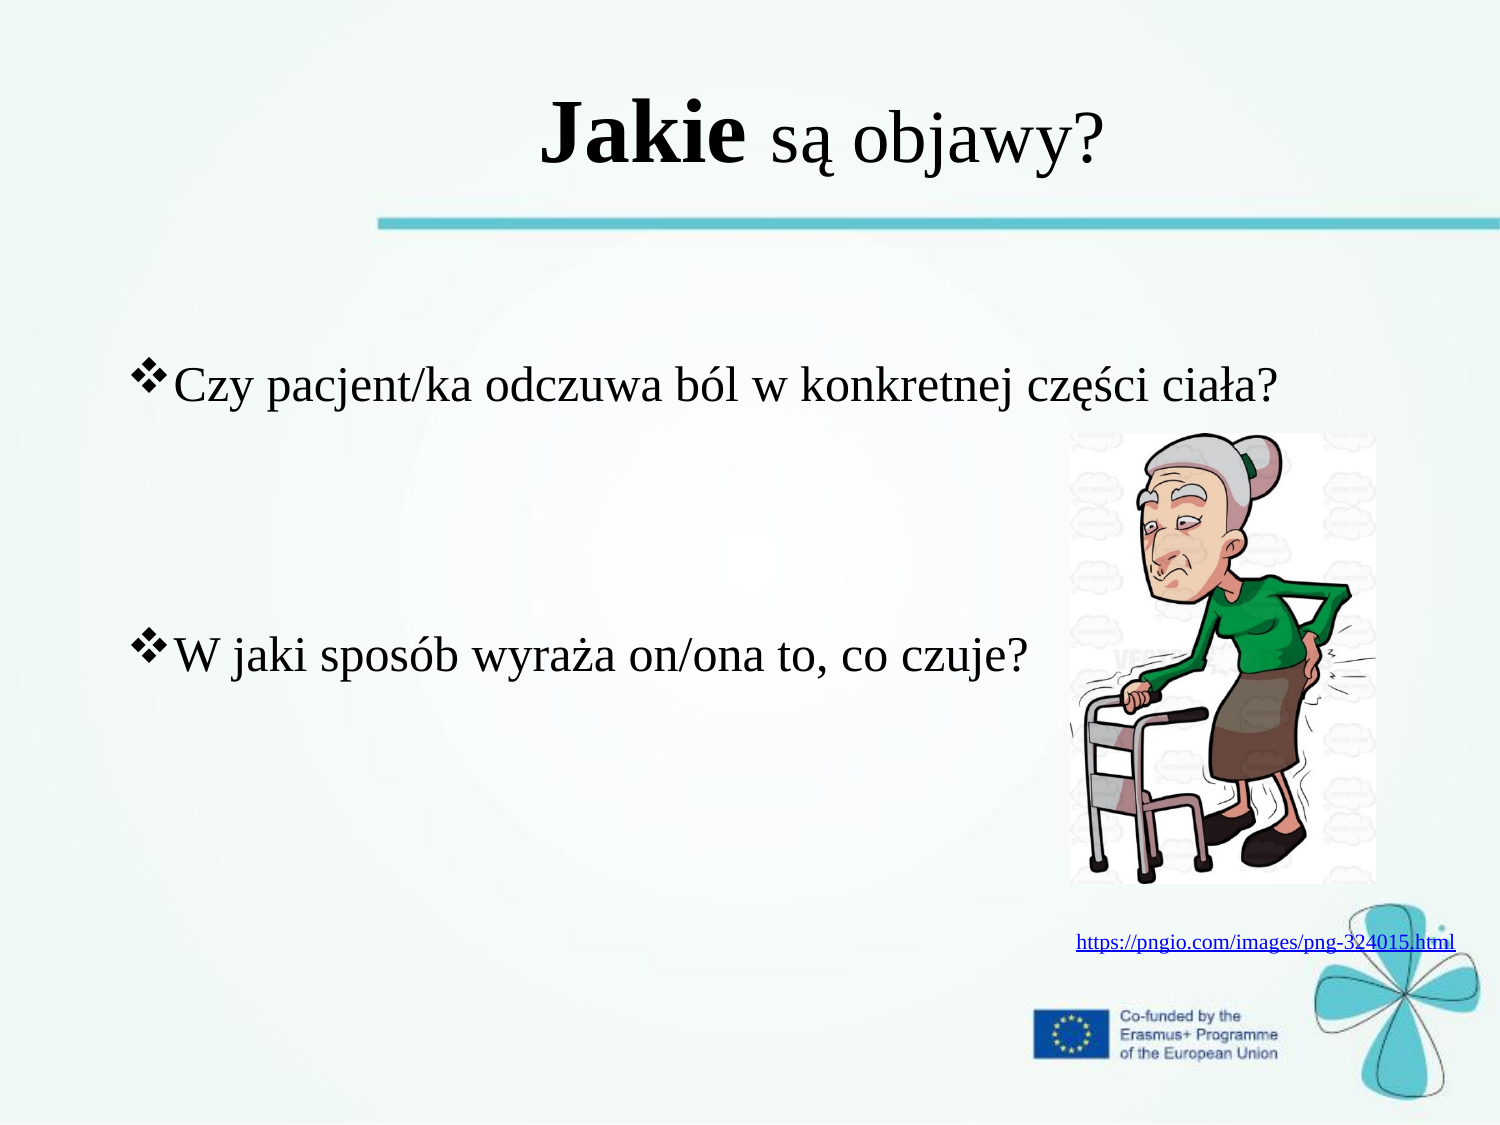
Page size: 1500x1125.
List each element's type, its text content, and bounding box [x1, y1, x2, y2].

picture [0, 0, 1500, 1125]
text_box Jakie są objawy? [367, 62, 1278, 188]
text_box Czy pacjent/ka odczuwa ból w konkretnej części ciała? W jaki sposób wyraża on/ona to, co czuje? https://pngio.com/images/png-324015.html [41, 314, 1471, 1119]
